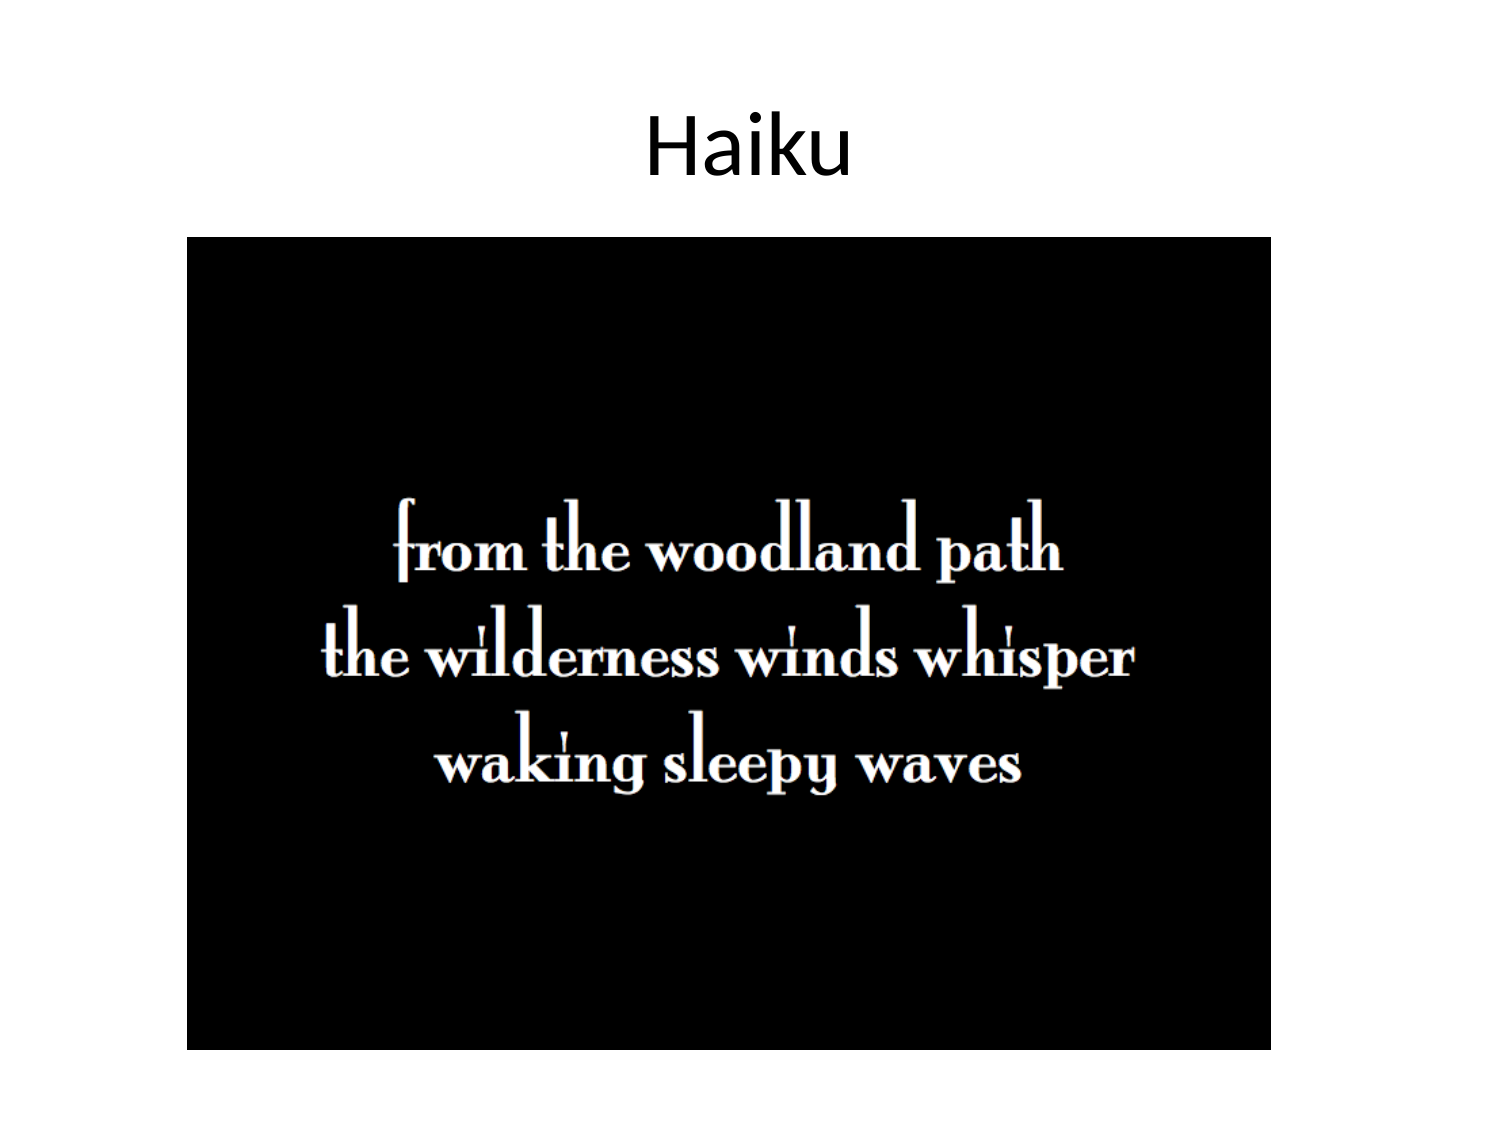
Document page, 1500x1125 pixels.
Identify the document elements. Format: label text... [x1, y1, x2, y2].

title Haiku [75, 45, 1425, 233]
picture [187, 237, 1271, 1051]
